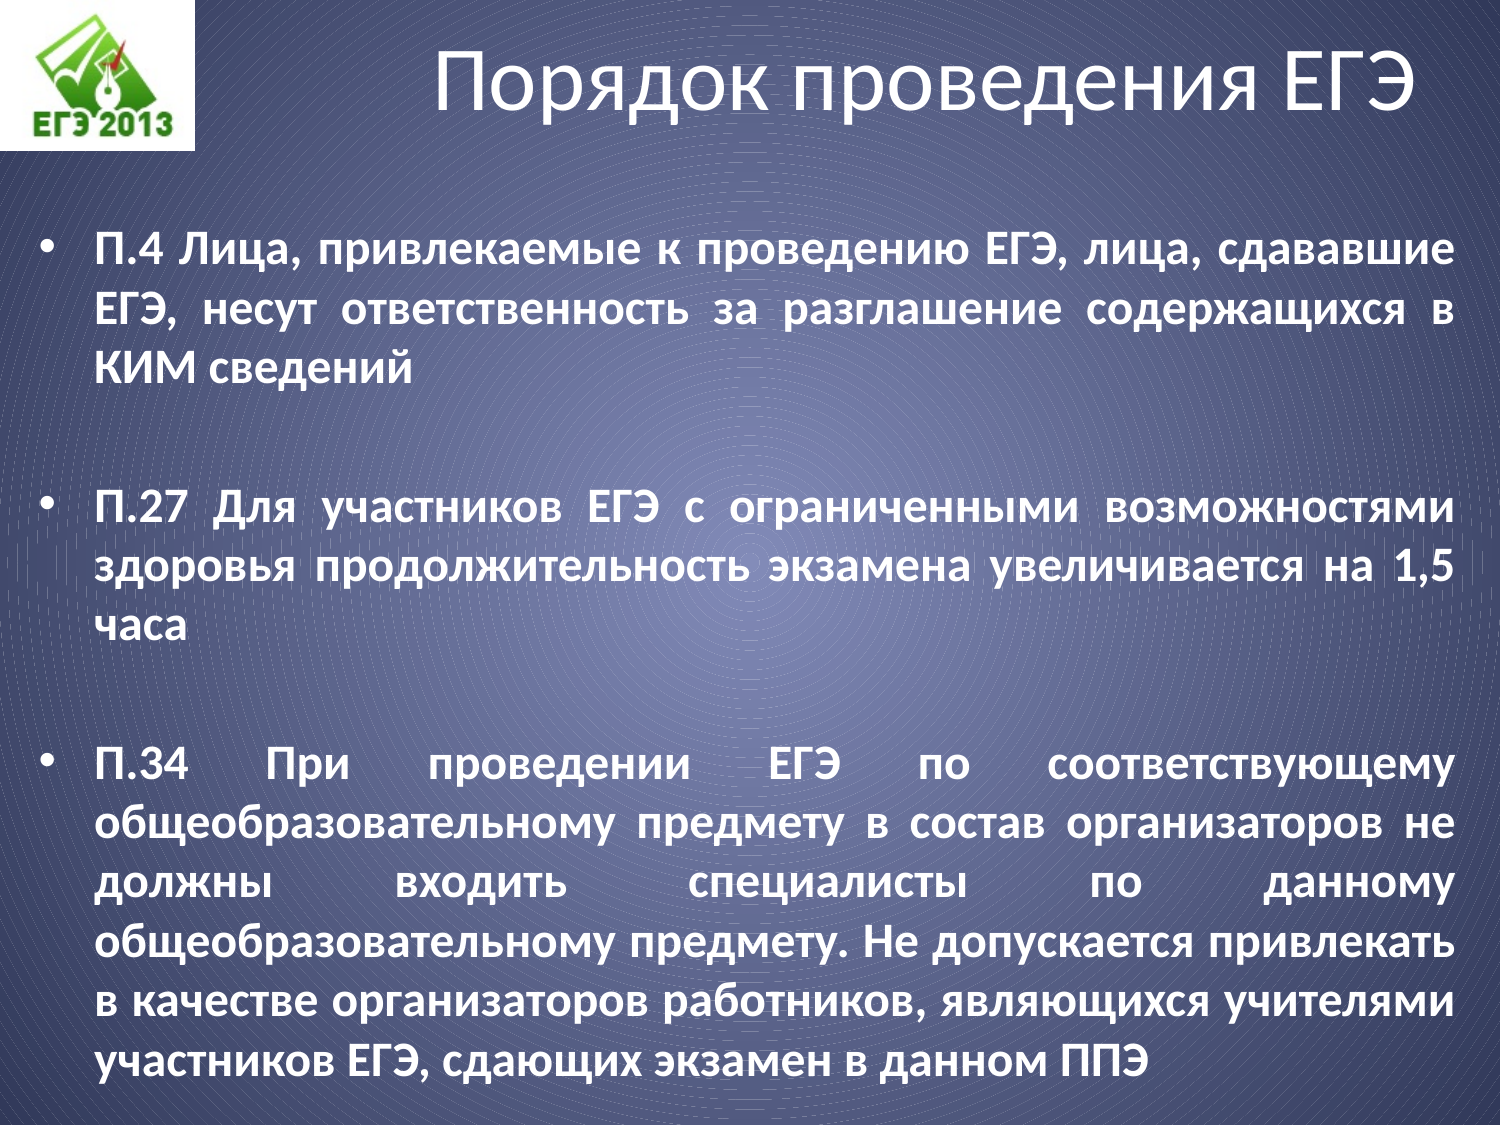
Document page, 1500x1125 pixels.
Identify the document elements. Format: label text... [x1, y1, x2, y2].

text_box Порядок проведения ЕГЭ [197, 0, 1454, 148]
picture [0, 0, 195, 151]
list П.4 Лица, привлекаемые к проведению ЕГЭ, лица, сдававшие ЕГЭ, несут ответственность за разглашение содержащихся в КИМ сведений П.27 Для участников ЕГЭ с ограниченными возможностями здоровья продолжительность экзамена увеличивается на 1,5 часа П.34 При проведении ЕГЭ по соответствующему общеобразовательному предмету в состав организаторов не должны входить специалисты по данному общеобразовательному предмету. Не допускается привлекать в качестве организаторов работников, являющихся учителями участников ЕГЭ, сдающих экзамен в данном ППЭ [23, 207, 1471, 1124]
